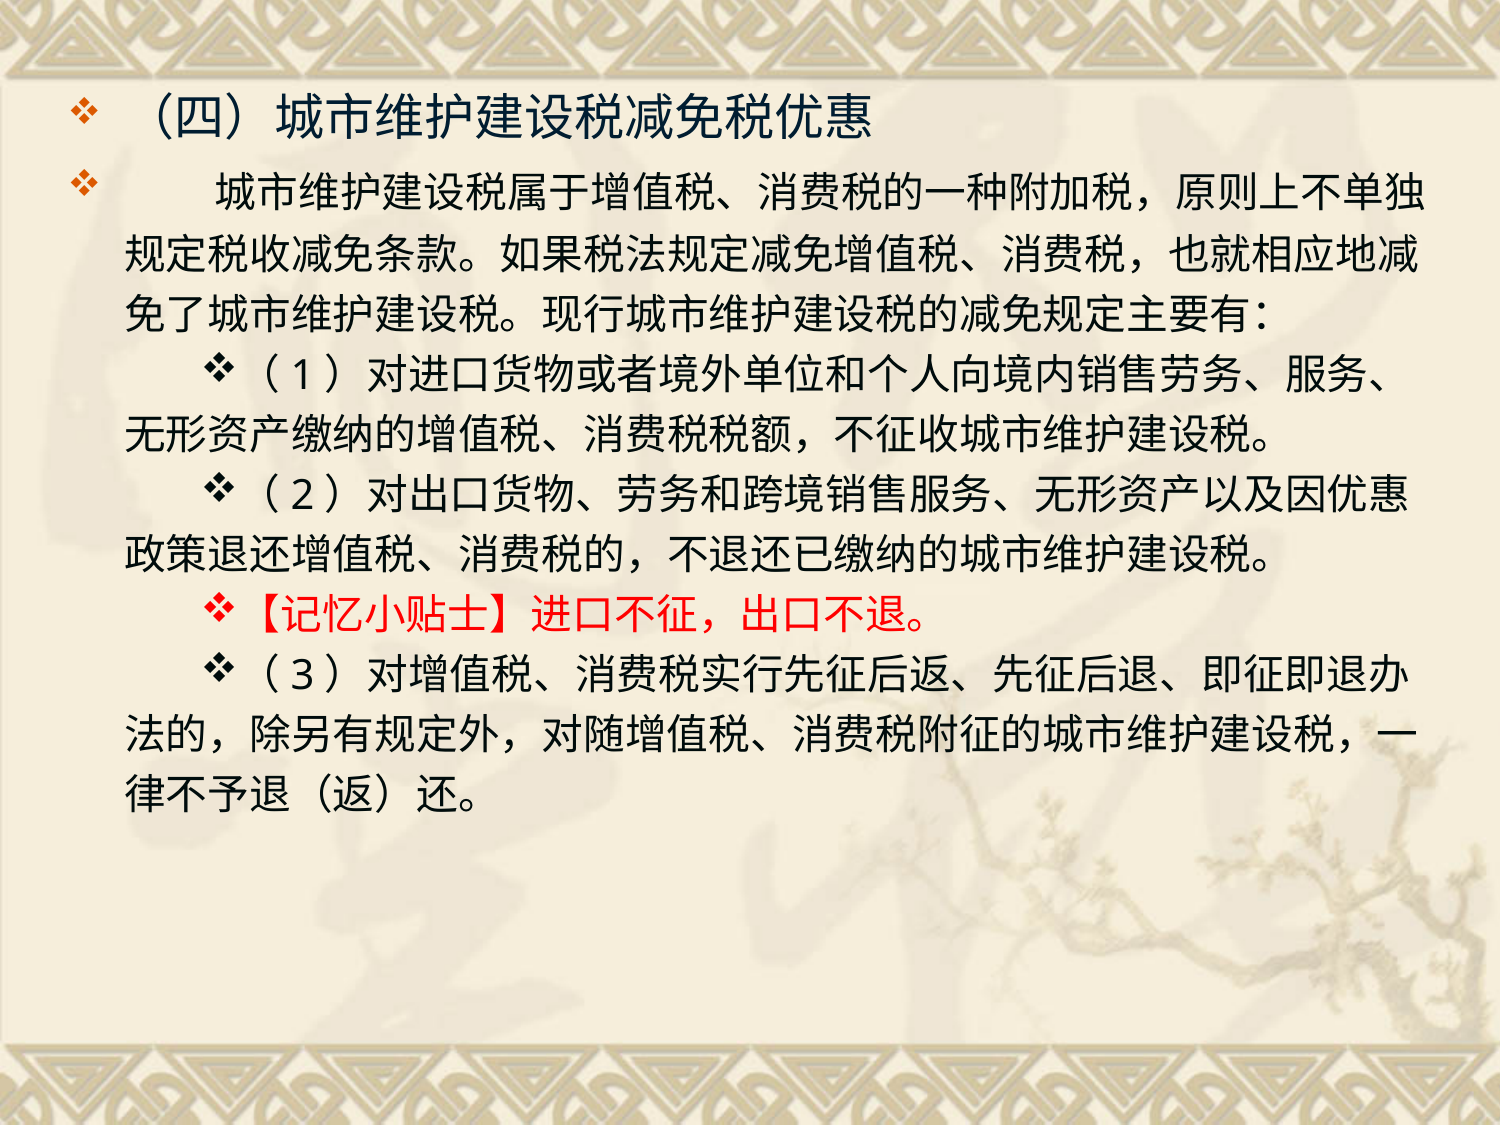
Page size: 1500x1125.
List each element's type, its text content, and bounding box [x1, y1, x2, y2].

picture [0, 0, 1500, 1125]
list （四）城市维护建设税减免税优惠 城市维护建设税属于增值税、消费税的一种附加税，原则上不单独规定税收减免条款。如果税法规定减免增值税、消费税，也就相应地减免了城市维护建设税。现行城市维护建设税的减免规定主要有： （1）对进口货物或者境外单位和个人向境内销售劳务、服务、无形资产缴纳的增值税、消费税税额，不征收城市维护建设税。 （2）对出口货物、劳务和跨境销售服务、无形资产以及因优惠政策退还增值税、消费税的，不退还已缴纳的城市维护建设税。 【记忆小贴士】进口不征，出口不退。 （3）对增值税、消费税实行先征后返、先征后退、即征即退办法的，除另有规定外，对随增值税、消费税附征的城市维护建设税，一律不予退（返）还。 [52, 66, 1455, 994]
